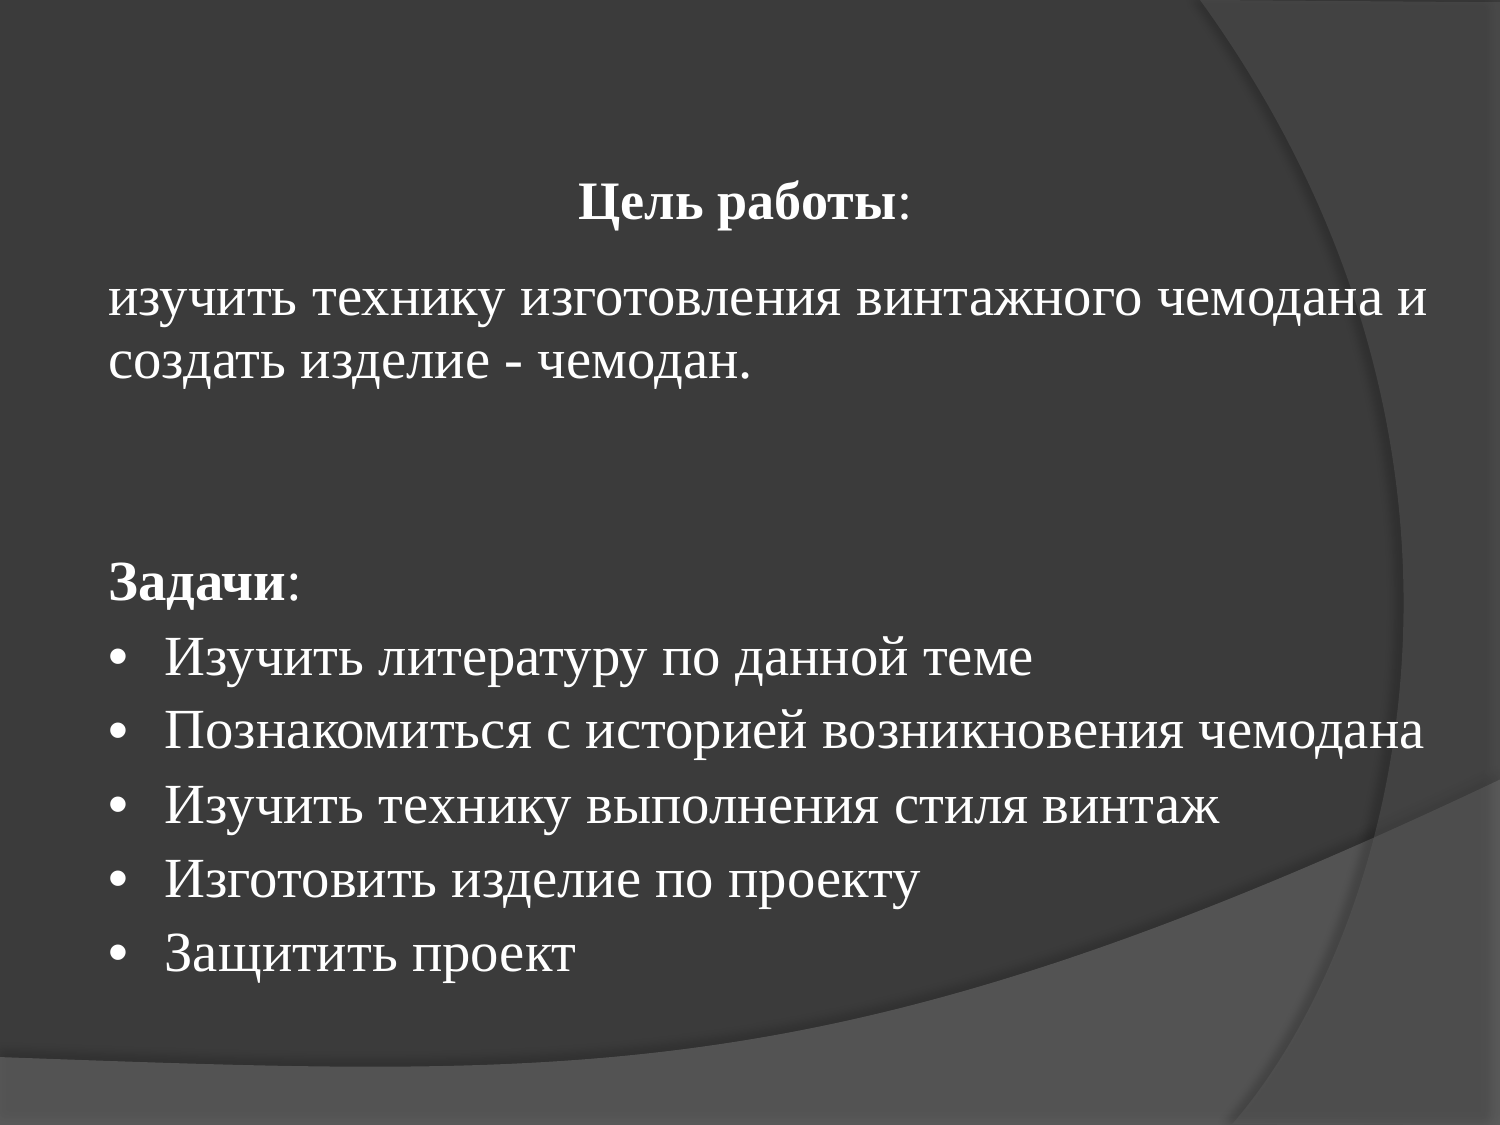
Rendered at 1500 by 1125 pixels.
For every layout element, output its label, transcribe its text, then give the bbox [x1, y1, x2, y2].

text_box изучить технику изготовления винтажного чемодана и создать изделие - чемодан. Задачи: Изучить литературу по данной теме Познакомиться с историей возникновения чемодана Изучить технику выполнения стиля винтаж Изготовить изделие по проекту Защитить проект [93, 257, 1444, 1043]
text_box Цель работы: [70, 128, 1421, 270]
